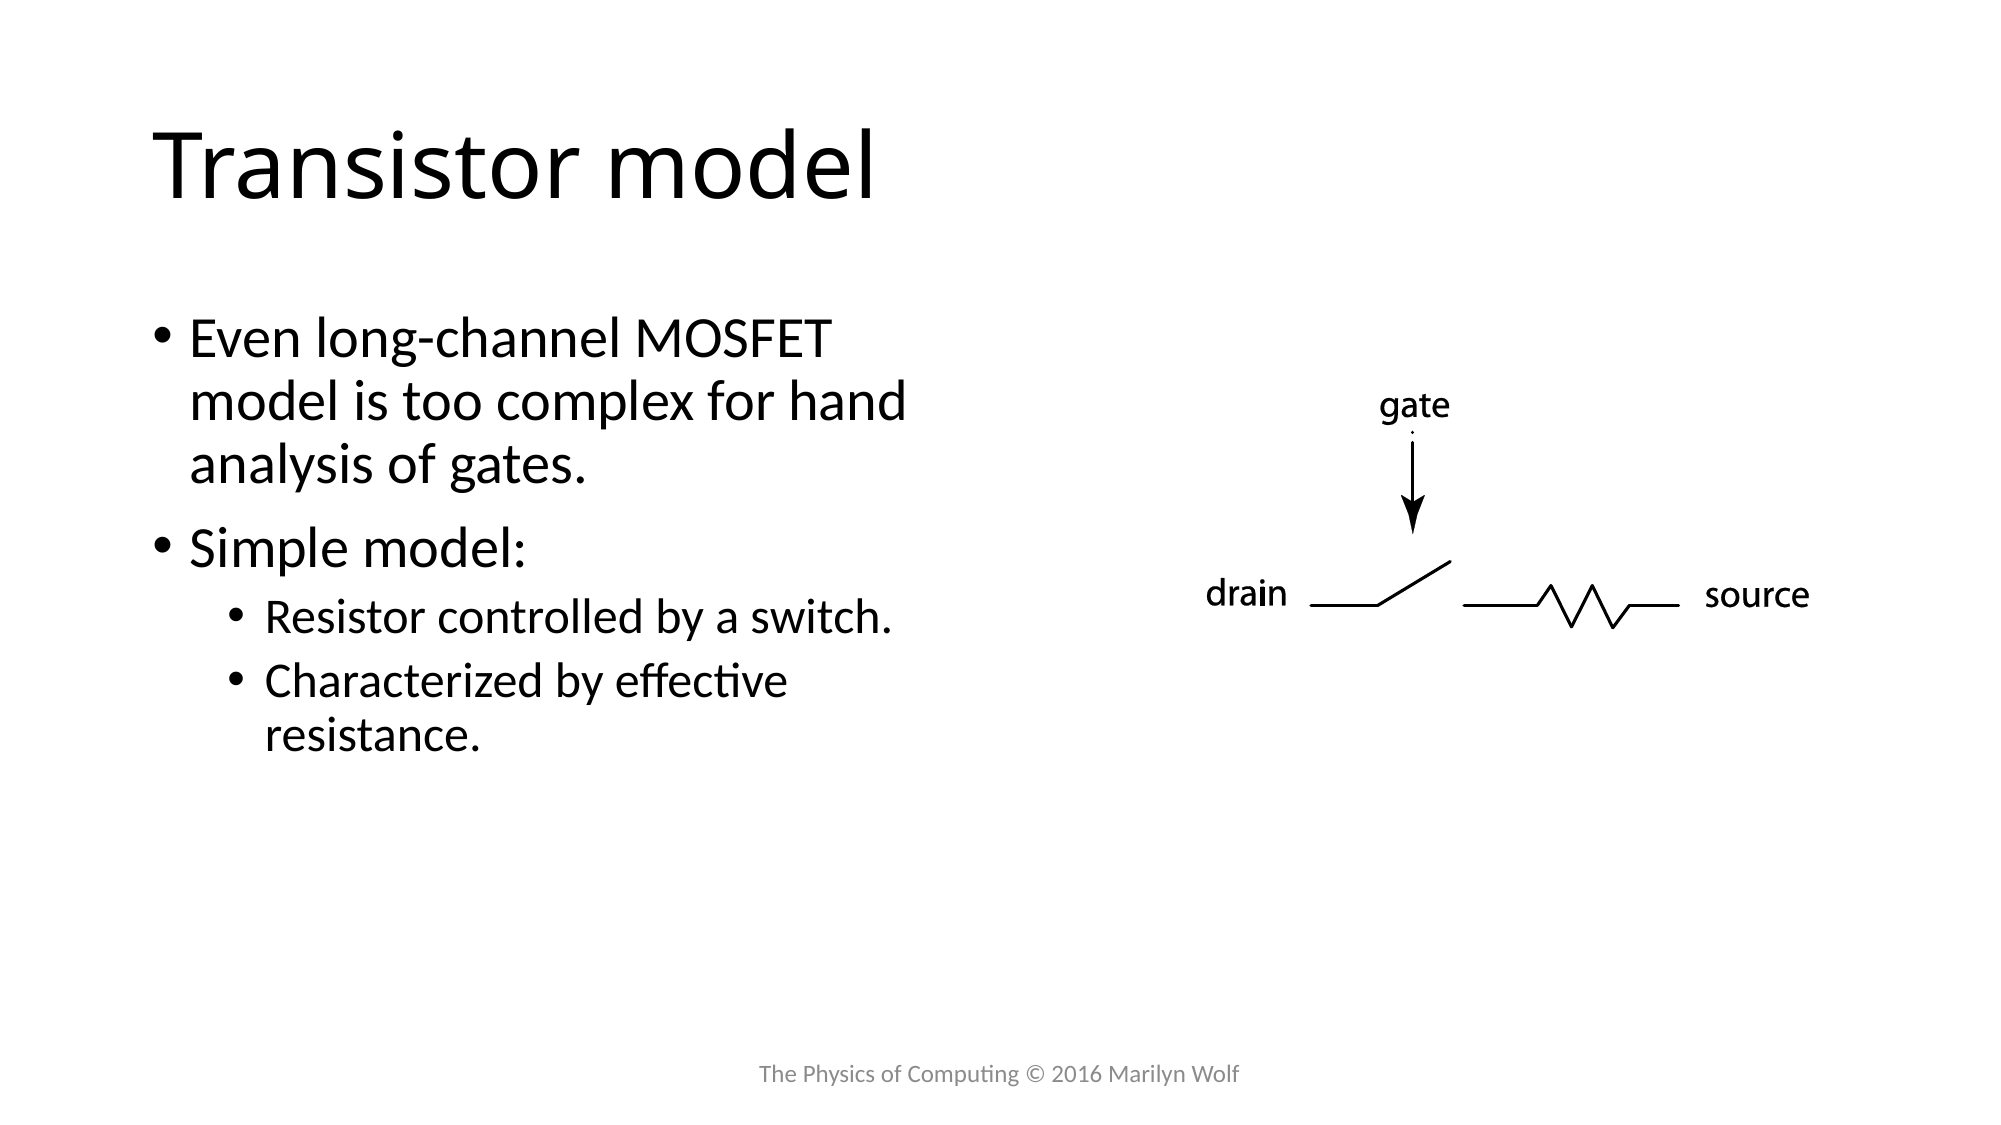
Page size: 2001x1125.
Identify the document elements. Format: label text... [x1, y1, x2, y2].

list Even long-channel MOSFET model is too complex for hand analysis of gates. Simple model: Resistor controlled by a switch. Characterized by effective resistance. [137, 299, 988, 1014]
title Transistor model [137, 59, 1863, 278]
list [1205, 382, 1811, 631]
footer The Physics of Computing © 2016 Marilyn Wolf [662, 1042, 1338, 1103]
